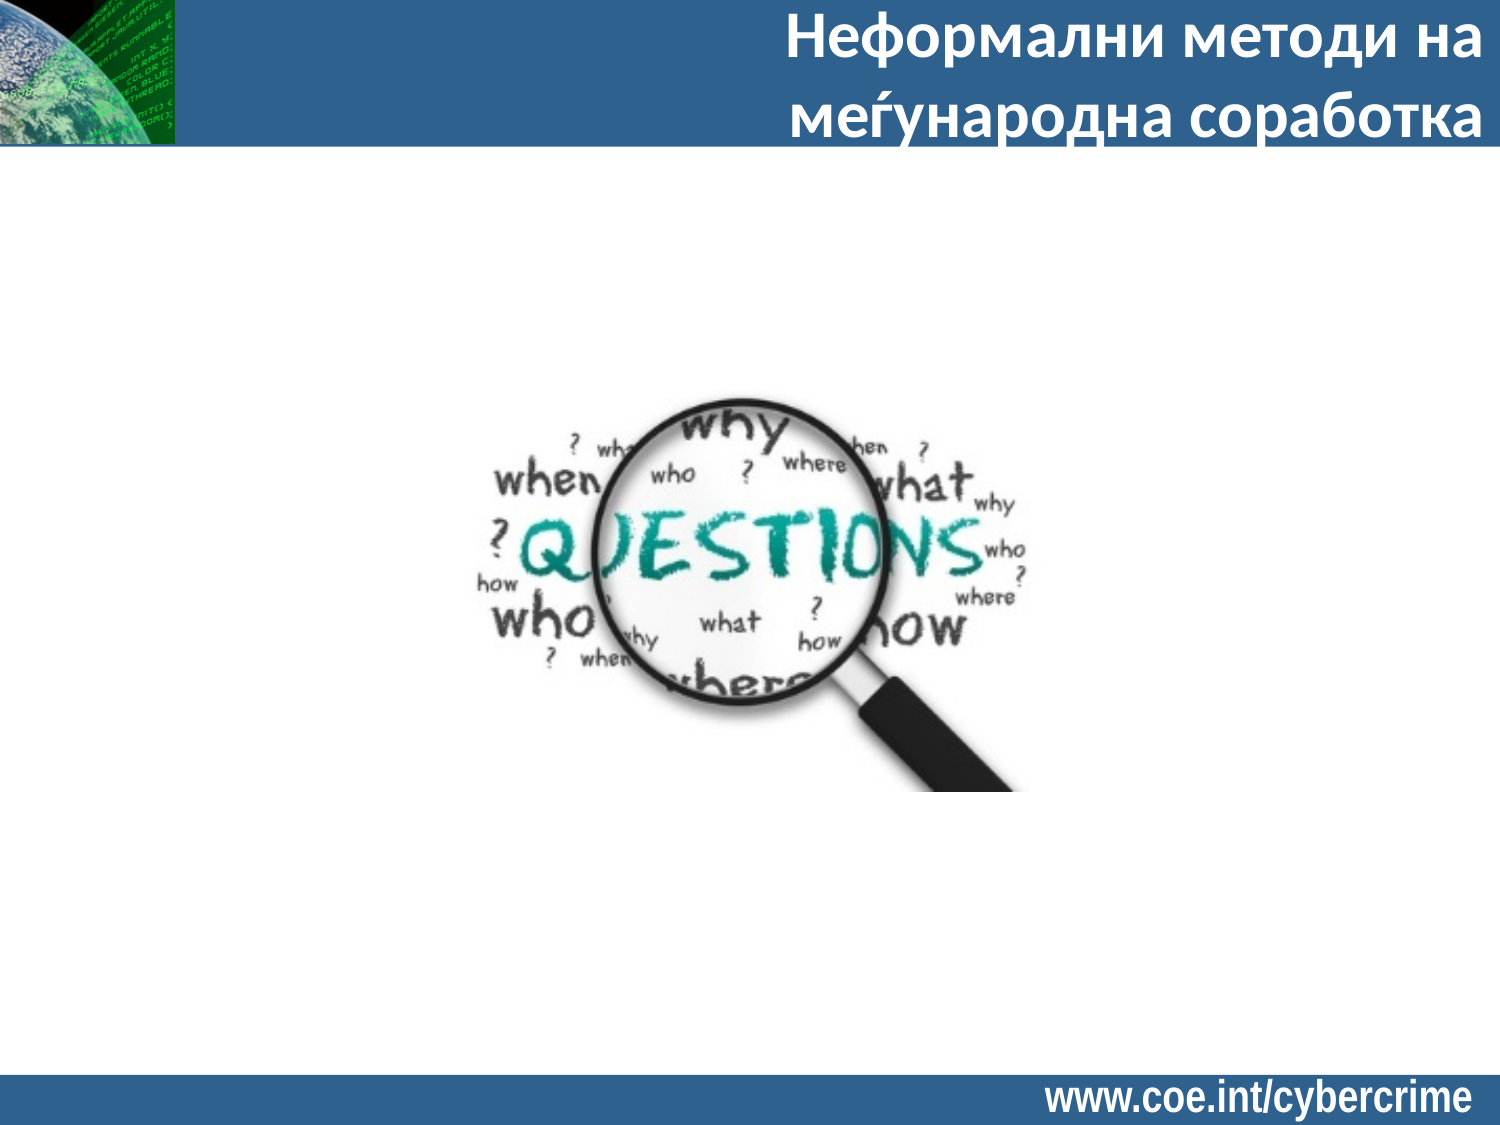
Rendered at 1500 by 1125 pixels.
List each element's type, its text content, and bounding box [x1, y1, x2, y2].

picture [443, 332, 1057, 793]
text_box [0, 1073, 1030, 1125]
text_box www.coe.int/cybercrime [1030, 1059, 1500, 1125]
text_box Неформални методи на меѓународна соработка [177, 0, 1500, 149]
picture [0, 0, 175, 144]
